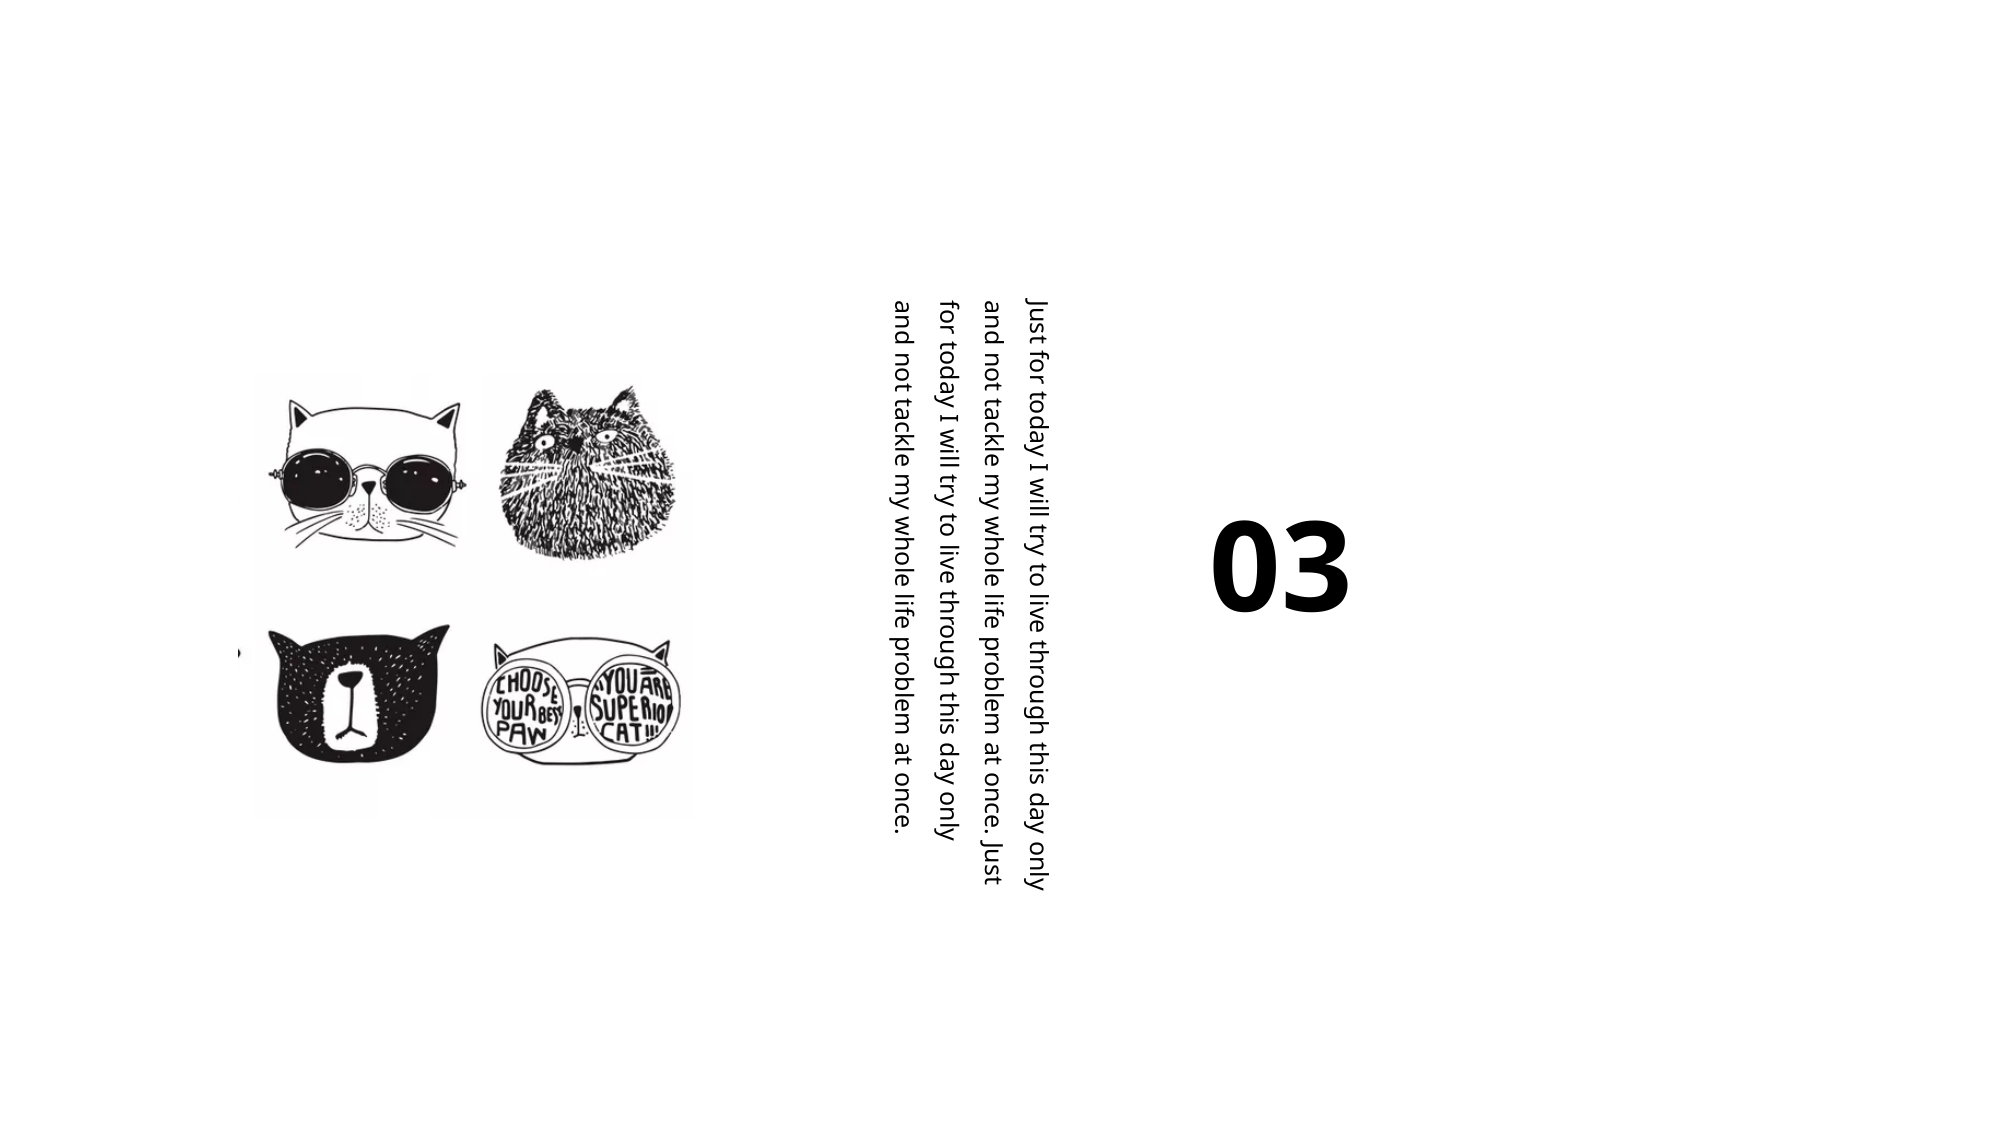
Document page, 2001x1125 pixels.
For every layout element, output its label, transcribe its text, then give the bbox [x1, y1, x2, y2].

picture [238, 374, 706, 819]
text_box 03 [1183, 479, 1379, 644]
text_box Just for today I will try to live through this day only and not tackle my whole life problem at once. Just for today I will try to live through this day only and not tackle my whole life problem at once. [865, 286, 1078, 907]
